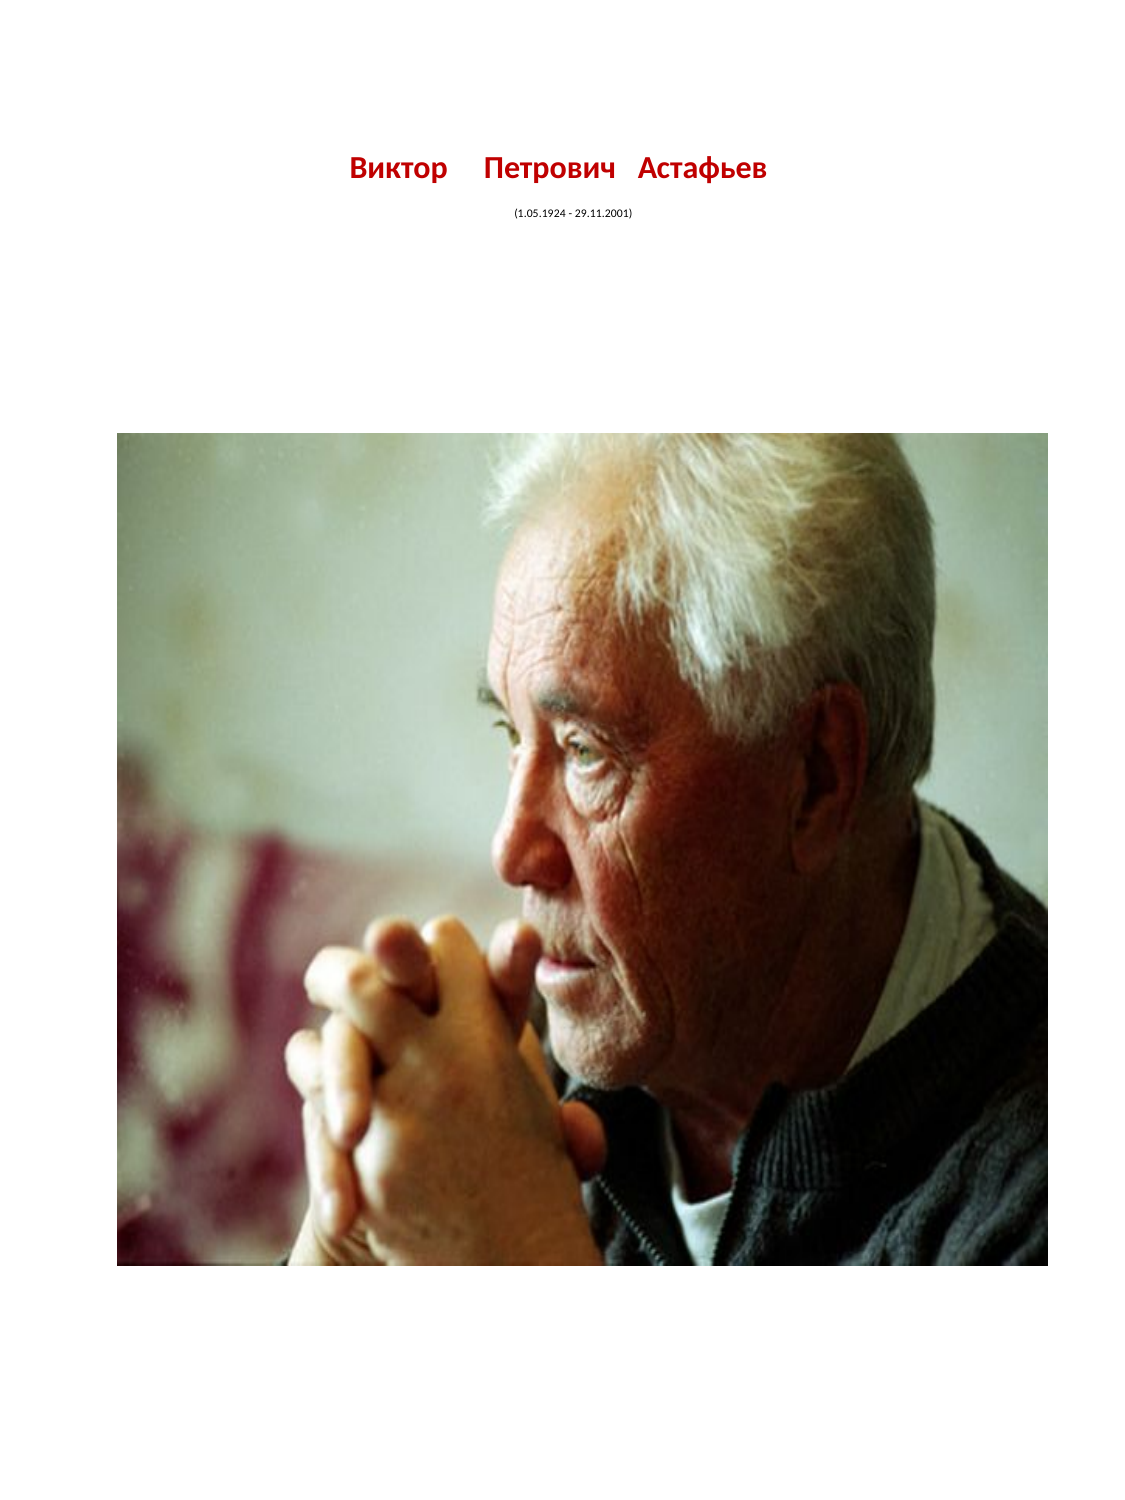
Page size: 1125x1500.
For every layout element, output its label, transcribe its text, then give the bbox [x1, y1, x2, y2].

title Виктор Петрович Астафьев (1.05.1924 - 29.11.2001) [56, 60, 1069, 310]
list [116, 433, 1048, 1266]
